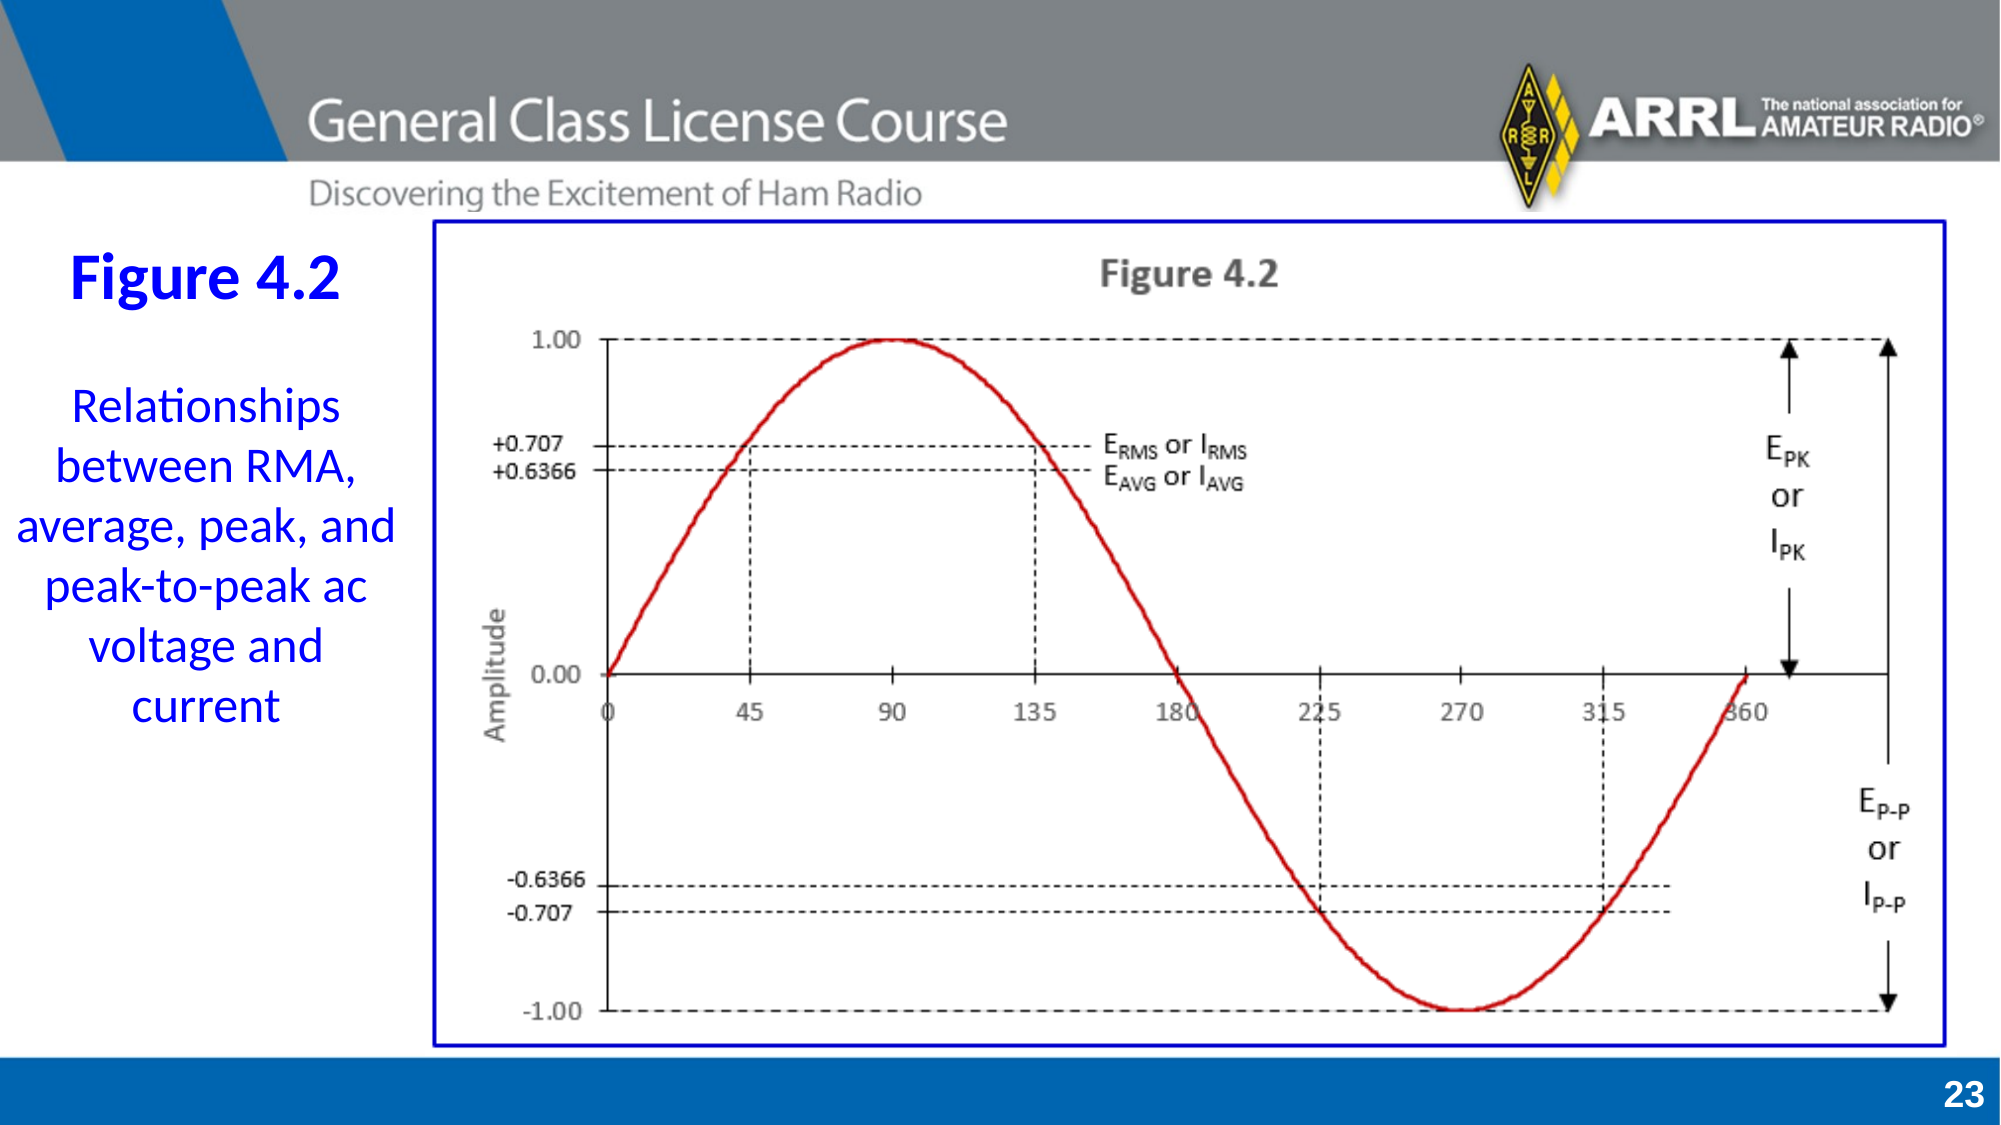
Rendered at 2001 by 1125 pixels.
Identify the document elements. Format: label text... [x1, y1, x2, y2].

text_box 23 [1875, 1062, 2000, 1123]
picture [0, 0, 2001, 1125]
title Figure 4.2 Relationships between RMA, average, peak, and peak-to-peak ac voltage and current [0, 224, 413, 813]
